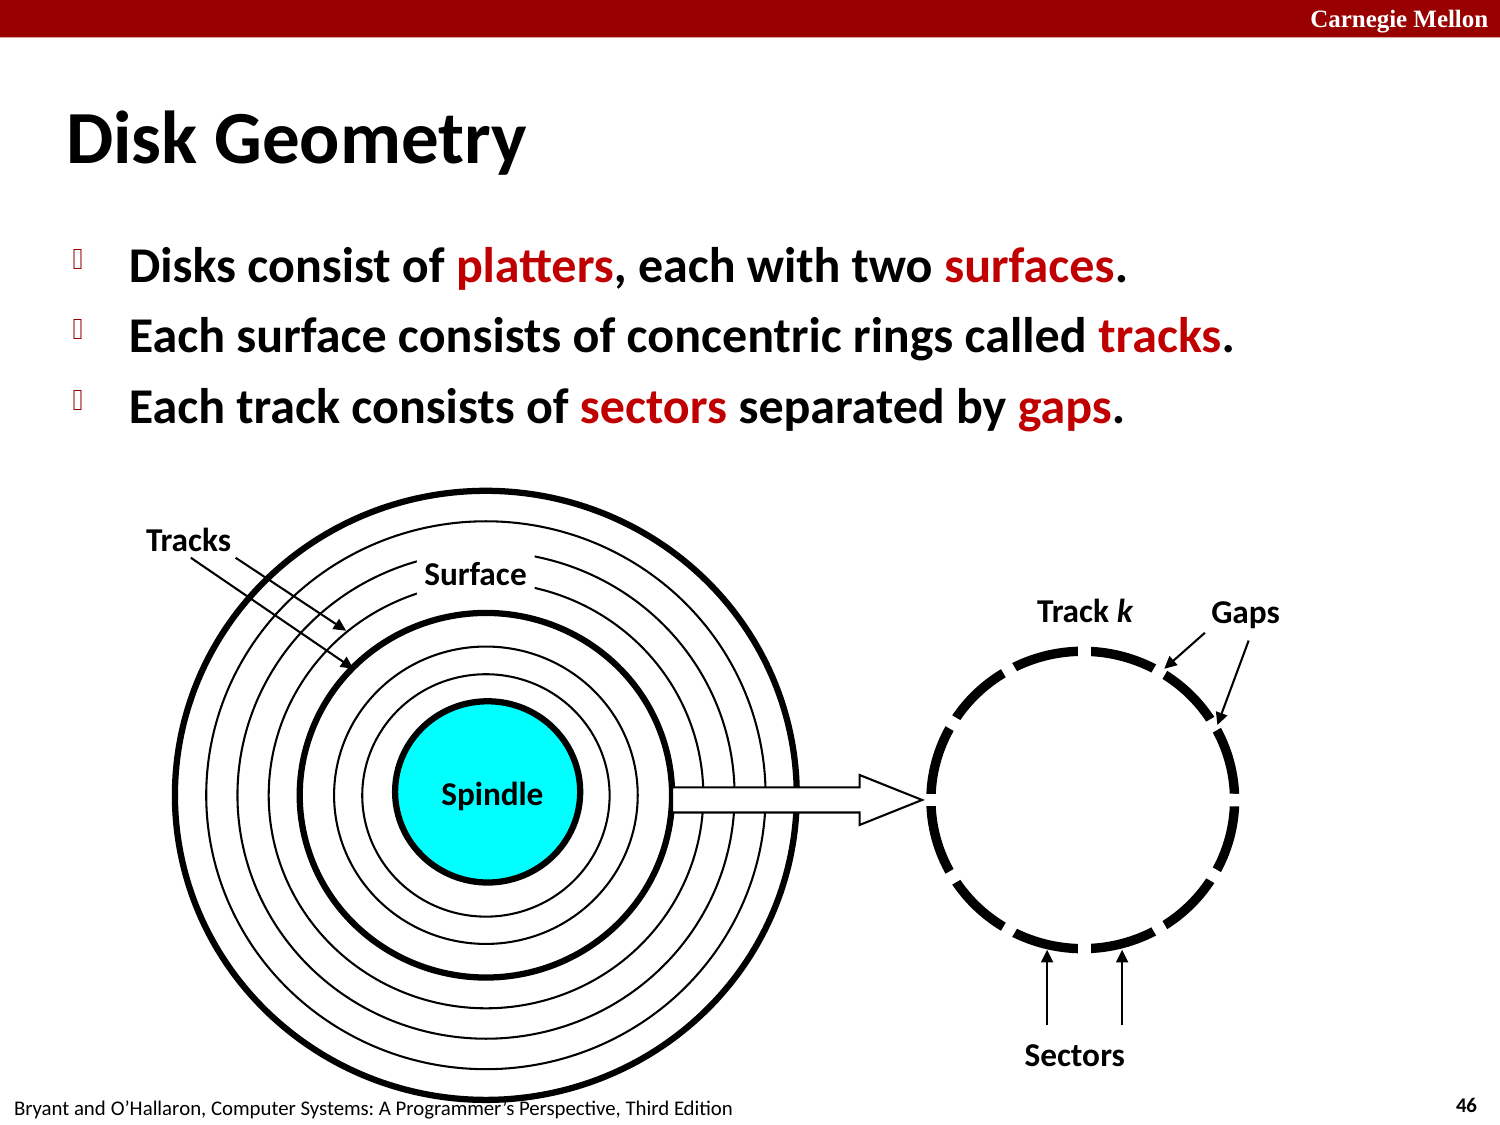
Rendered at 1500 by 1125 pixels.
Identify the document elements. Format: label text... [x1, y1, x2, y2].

text_box [268, 651, 703, 1009]
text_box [394, 701, 581, 883]
text_box [362, 714, 394, 877]
text_box [1115, 958, 1129, 1025]
slide_number 46 [1448, 1084, 1488, 1123]
text_box [299, 612, 672, 978]
text_box [301, 614, 346, 649]
text_box [400, 883, 572, 917]
text_box [672, 774, 909, 826]
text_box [1086, 794, 1260, 958]
text_box Gaps [1203, 583, 1288, 638]
text_box [240, 560, 347, 631]
text_box [535, 556, 735, 787]
text_box [1040, 958, 1054, 1025]
text_box [408, 674, 564, 701]
text_box [275, 596, 319, 632]
text_box [294, 521, 766, 787]
text_box Track k [1029, 581, 1141, 637]
text_box [327, 588, 704, 787]
text_box [202, 566, 354, 669]
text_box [1086, 641, 1260, 794]
text_box Sectors [1017, 1025, 1133, 1080]
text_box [909, 805, 1086, 958]
text_box [268, 490, 797, 787]
text_box Tracks [138, 510, 240, 566]
text_box Surface [416, 544, 535, 600]
title Disk Geometry [58, 70, 1305, 197]
text_box [206, 616, 765, 1070]
text_box [321, 561, 416, 630]
text_box [237, 633, 734, 1039]
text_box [909, 641, 1086, 805]
text_box [581, 717, 610, 873]
list Disks consist of platters, each with two surfaces. Each surface consists of concentric rings called tracks. Each track consists of sectors separated by gaps. [64, 224, 1361, 1042]
text_box [174, 598, 797, 1100]
text_box [249, 579, 292, 614]
